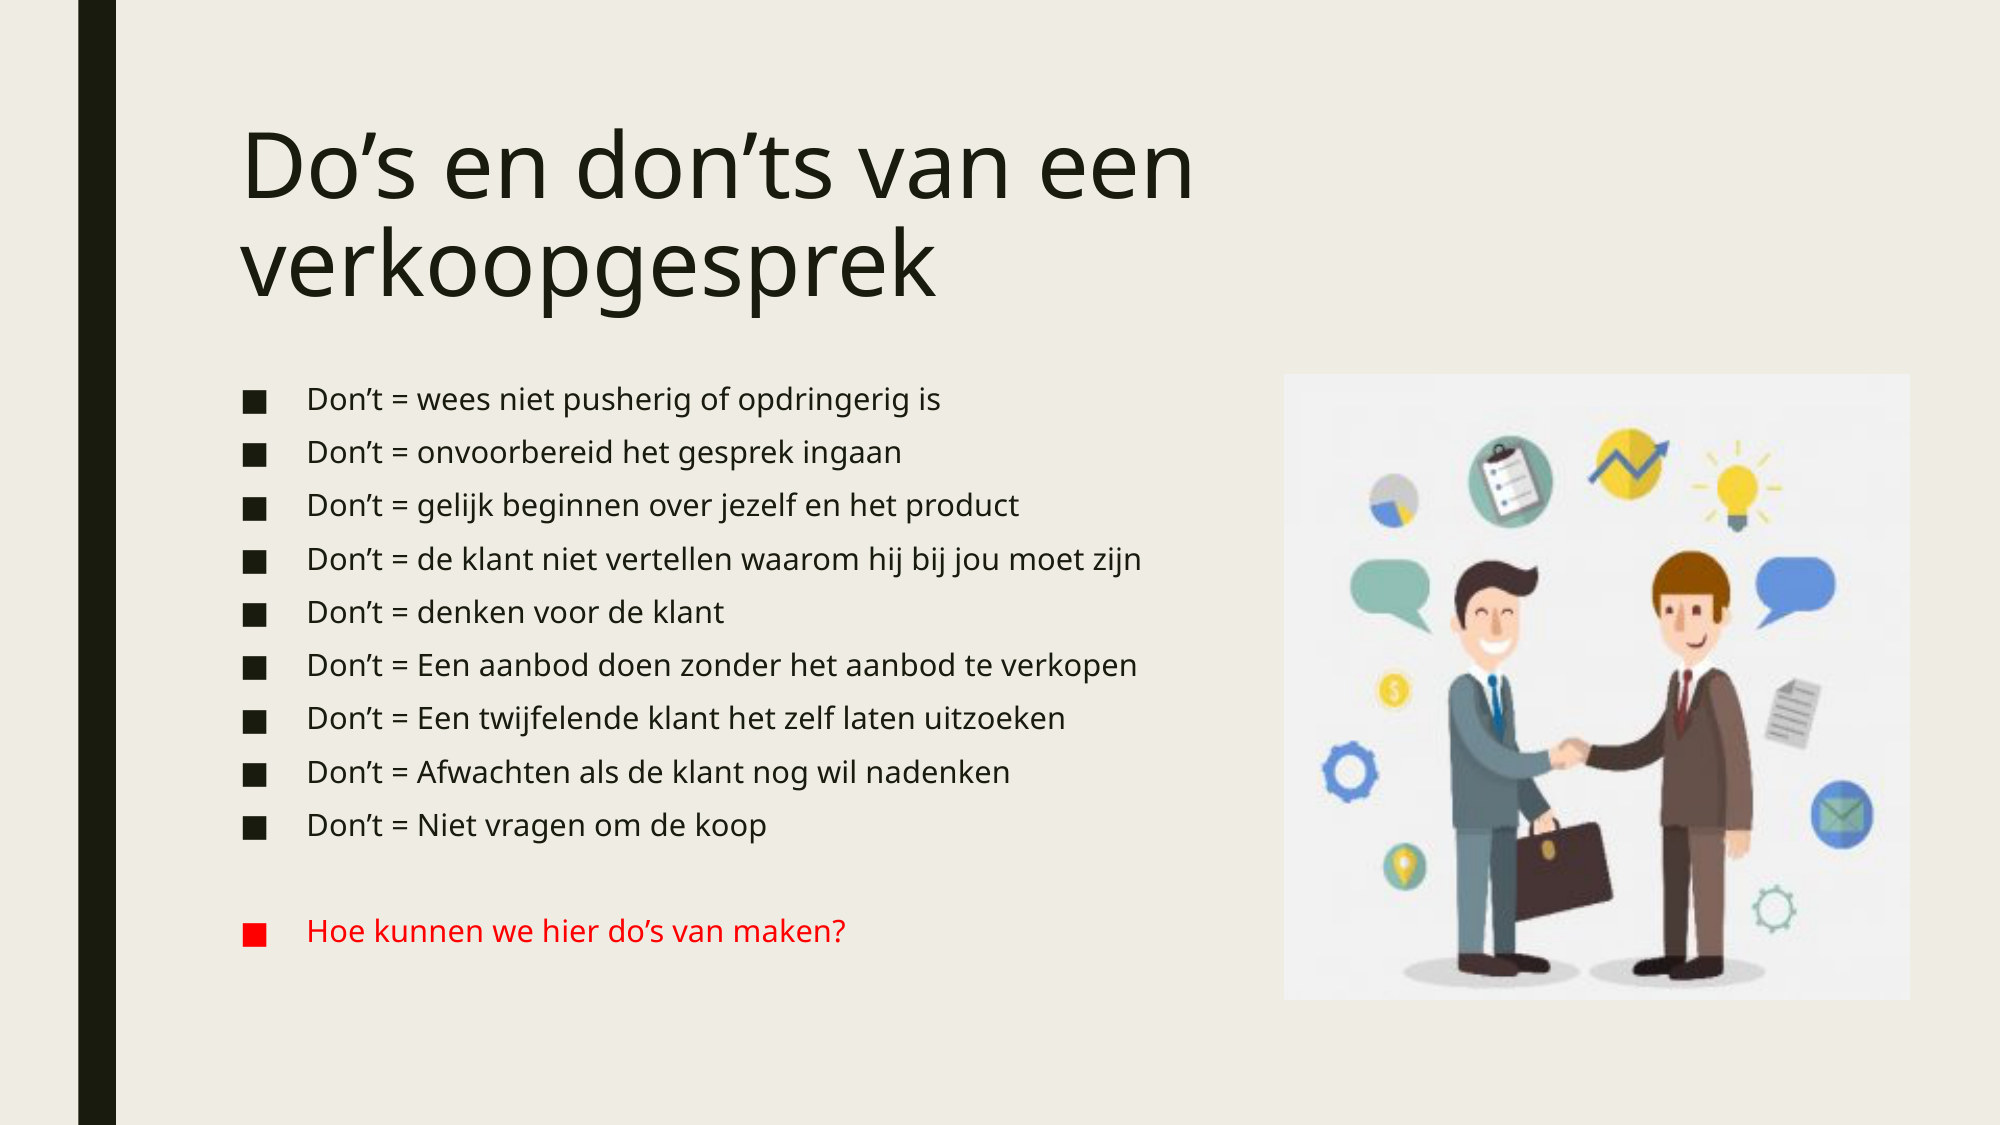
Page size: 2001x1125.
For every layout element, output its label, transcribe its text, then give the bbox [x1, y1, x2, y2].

picture [1284, 374, 1910, 1000]
title Do’s en don’ts van een verkoopgesprek [225, 112, 1800, 357]
list Don’t = wees niet pusherig of opdringerig is Don’t = onvoorbereid het gesprek ingaan Don’t = gelijk beginnen over jezelf en het product Don’t = de klant niet vertellen waarom hij bij jou moet zijn Don’t = denken voor de klant Don’t = Een aanbod doen zonder het aanbod te verkopen Don’t = Een twijfelende klant het zelf laten uitzoeken Don’t = Afwachten als de klant nog wil nadenken Don’t = Niet vragen om de koop Hoe kunnen we hier do’s van maken? [225, 375, 1284, 963]
